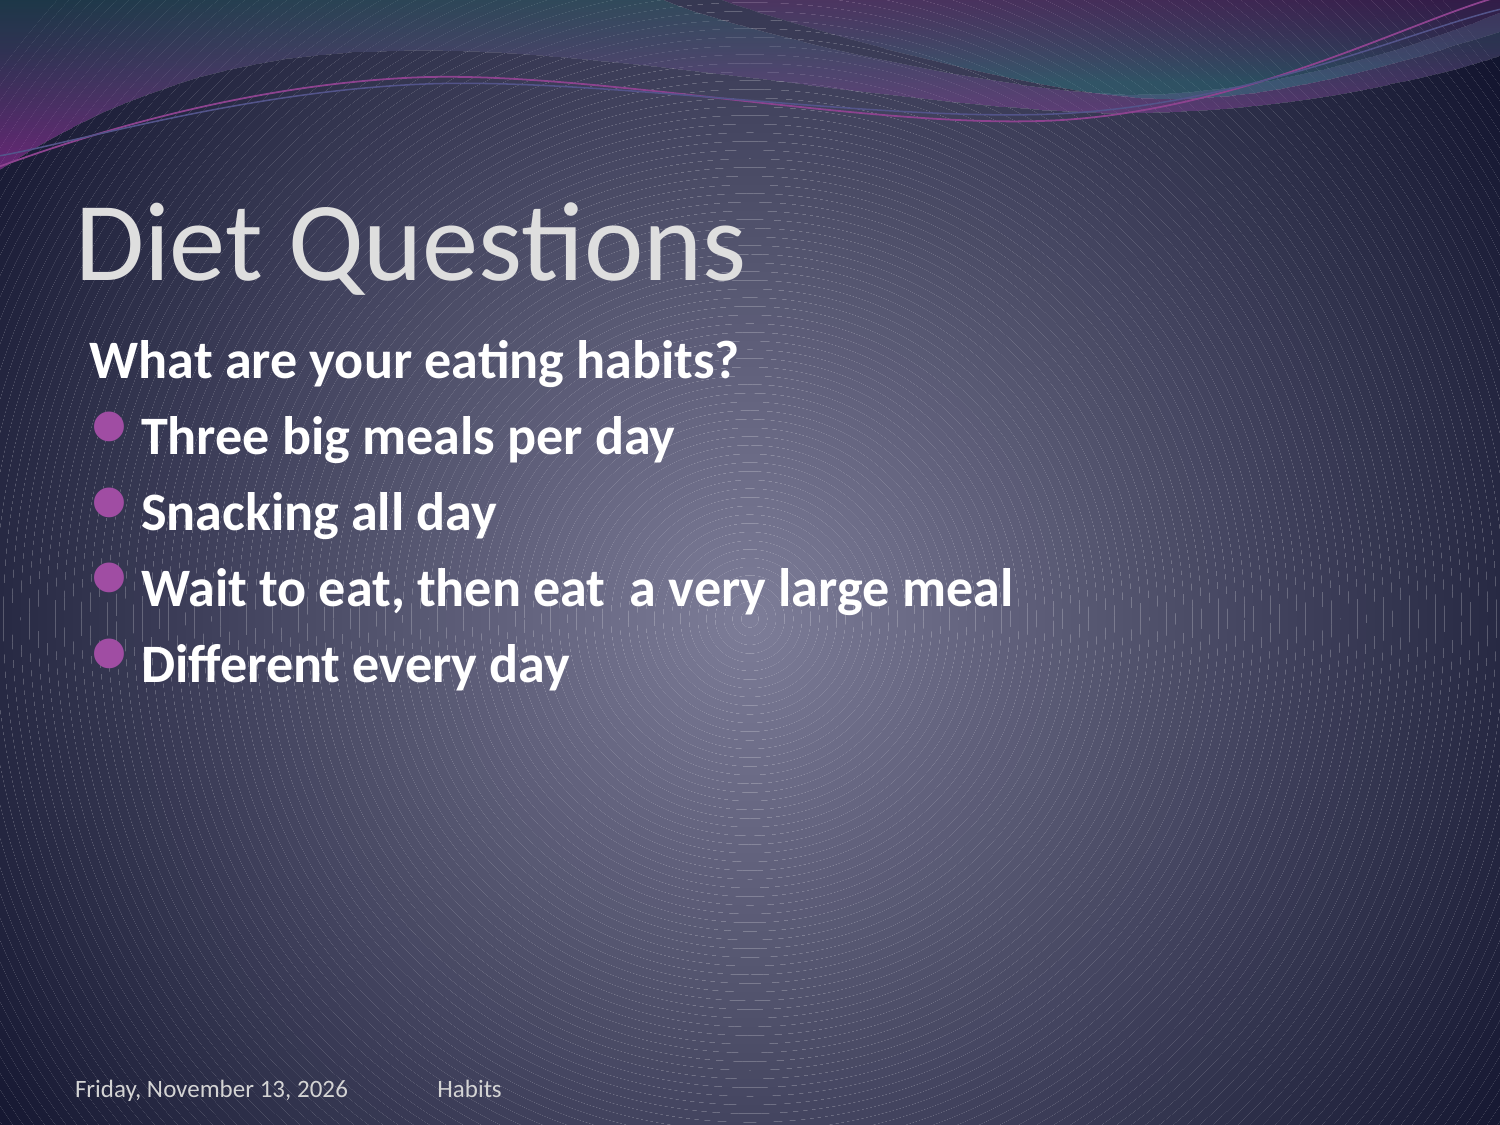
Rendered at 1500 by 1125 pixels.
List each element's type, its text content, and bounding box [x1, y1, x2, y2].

title Diet Questions [75, 115, 1425, 303]
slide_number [75, 1042, 425, 1103]
footer Habits [437, 1042, 988, 1103]
list What are your eating habits? Three big meals per day Snacking all day Wait to eat, then eat a very large meal Different every day [75, 317, 1425, 1038]
